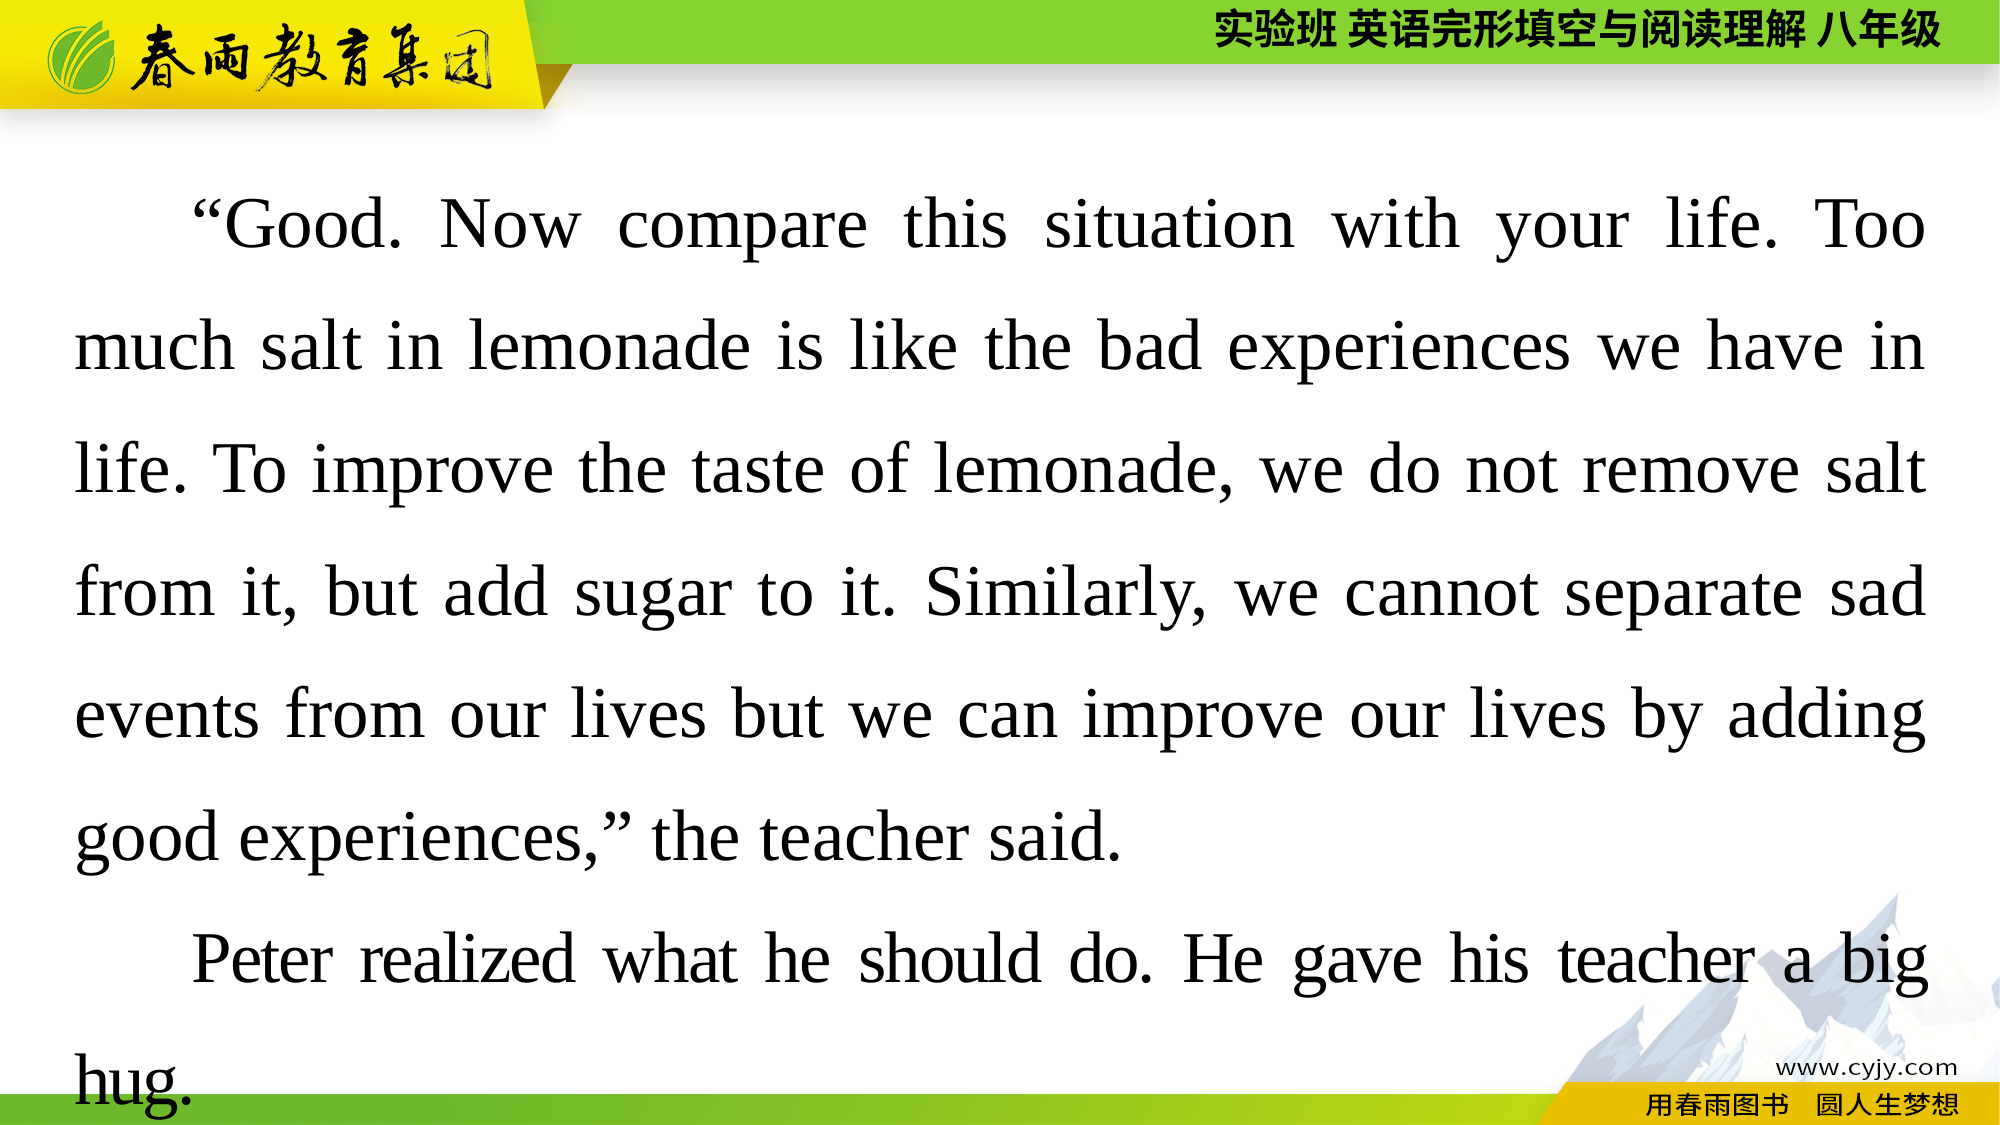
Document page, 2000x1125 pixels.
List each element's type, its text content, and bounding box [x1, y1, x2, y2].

picture [0, 0, 2000, 1125]
list “Good. Now compare this situation with your life. Too much salt in lemonade is like the bad experiences we have in life. To improve the taste of lemonade, we do not remove salt from it, but add sugar to it. Similarly, we cannot separate sad events from our lives but we can improve our lives by adding good experiences,” the teacher said. Peter realized what he should do. He gave his teacher a big hug. [59, 132, 1944, 1000]
